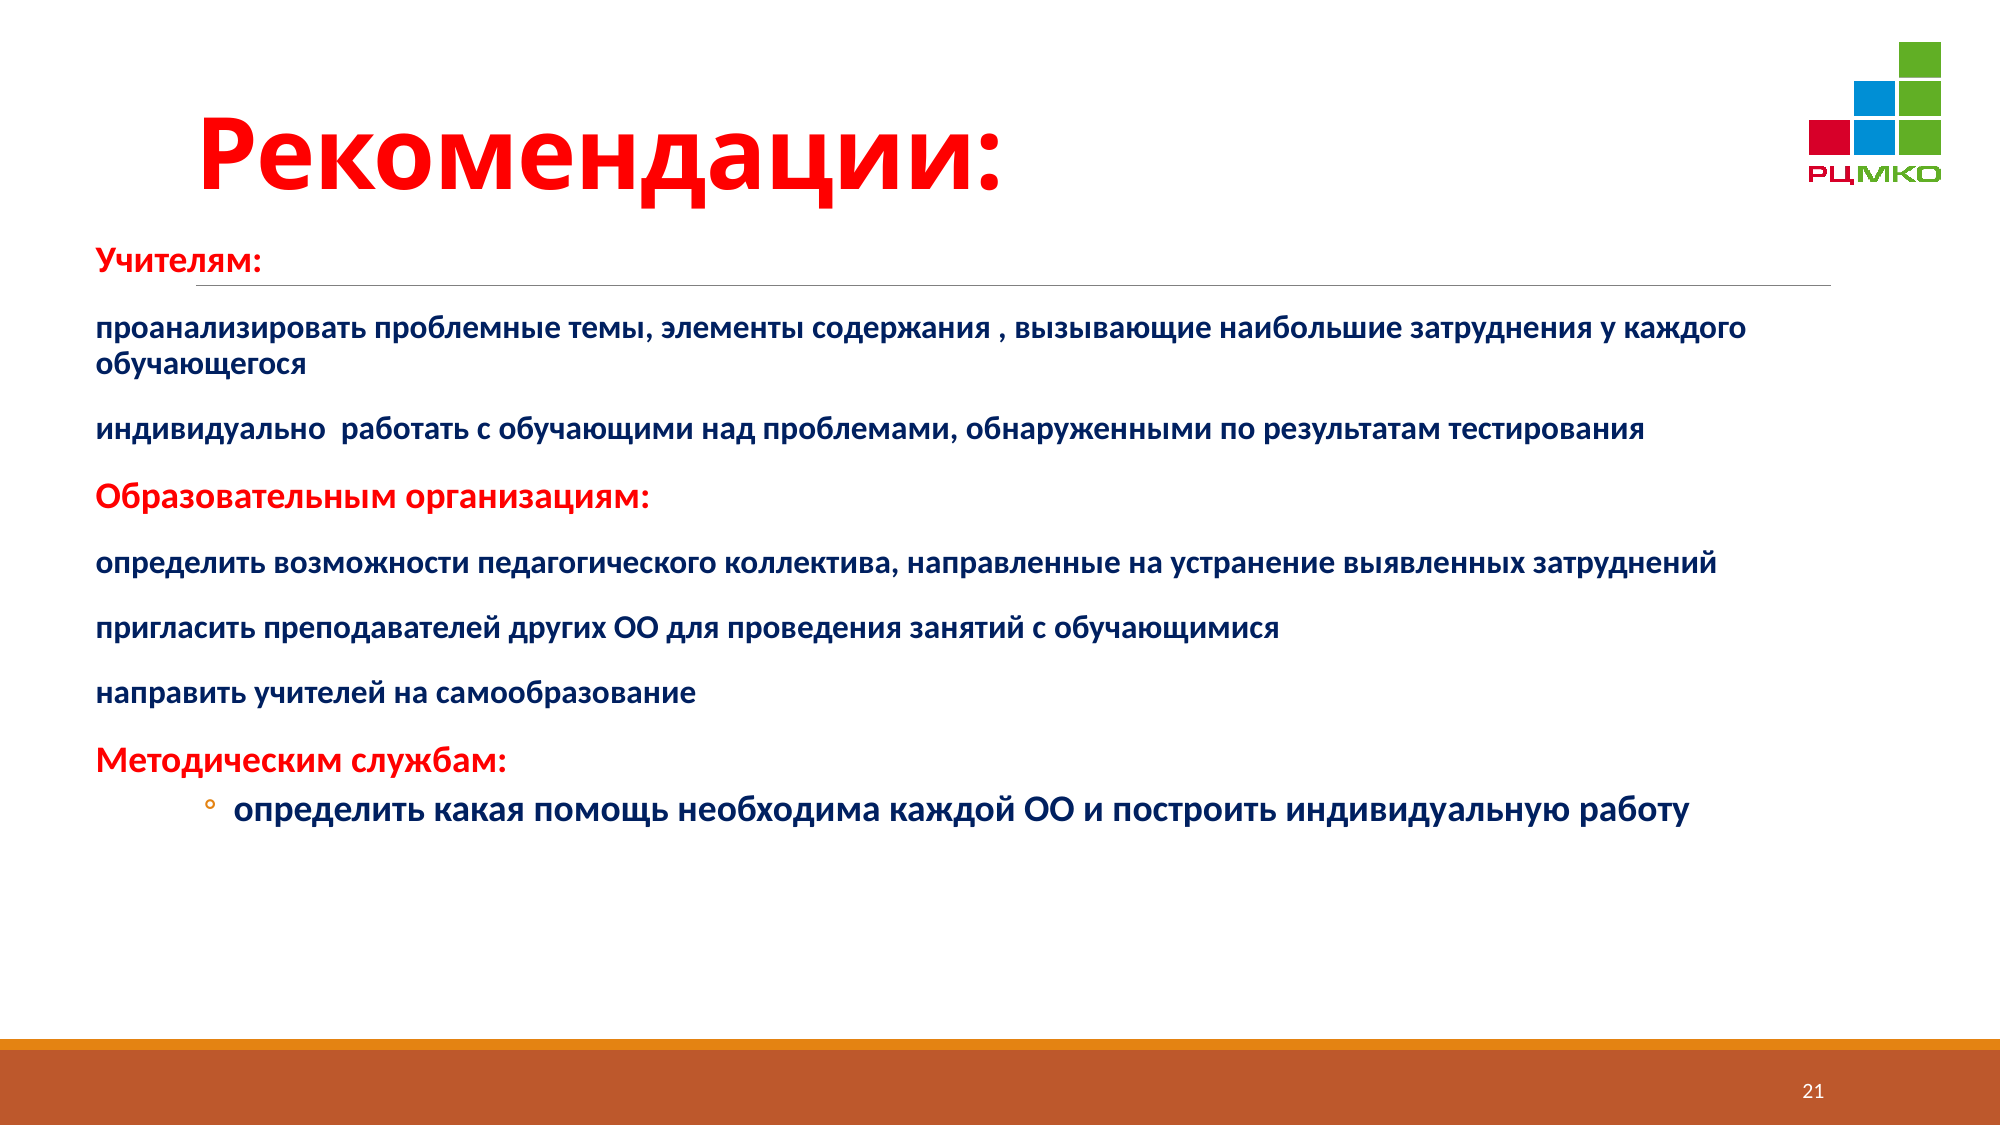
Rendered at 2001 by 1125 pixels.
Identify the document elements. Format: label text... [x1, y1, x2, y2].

title Рекомендации: [180, 47, 1830, 218]
slide_number 21 [1624, 1059, 1840, 1120]
picture [1809, 41, 1941, 185]
list Учителям: проанализировать проблемные темы, элементы содержания , вызывающие наибольшие затруднения у каждого обучающегося индивидуально работать с обучающими над проблемами, обнаруженными по результатам тестирования Образовательным организациям: определить возможности педагогического коллектива, направленные на устранение выявленных затруднений пригласить преподавателей других ОО для проведения занятий с обучающимися направить учителей на самообразование Методическим службам: определить какая помощь необходима каждой ОО и построить индивидуальную работу [80, 232, 1941, 963]
